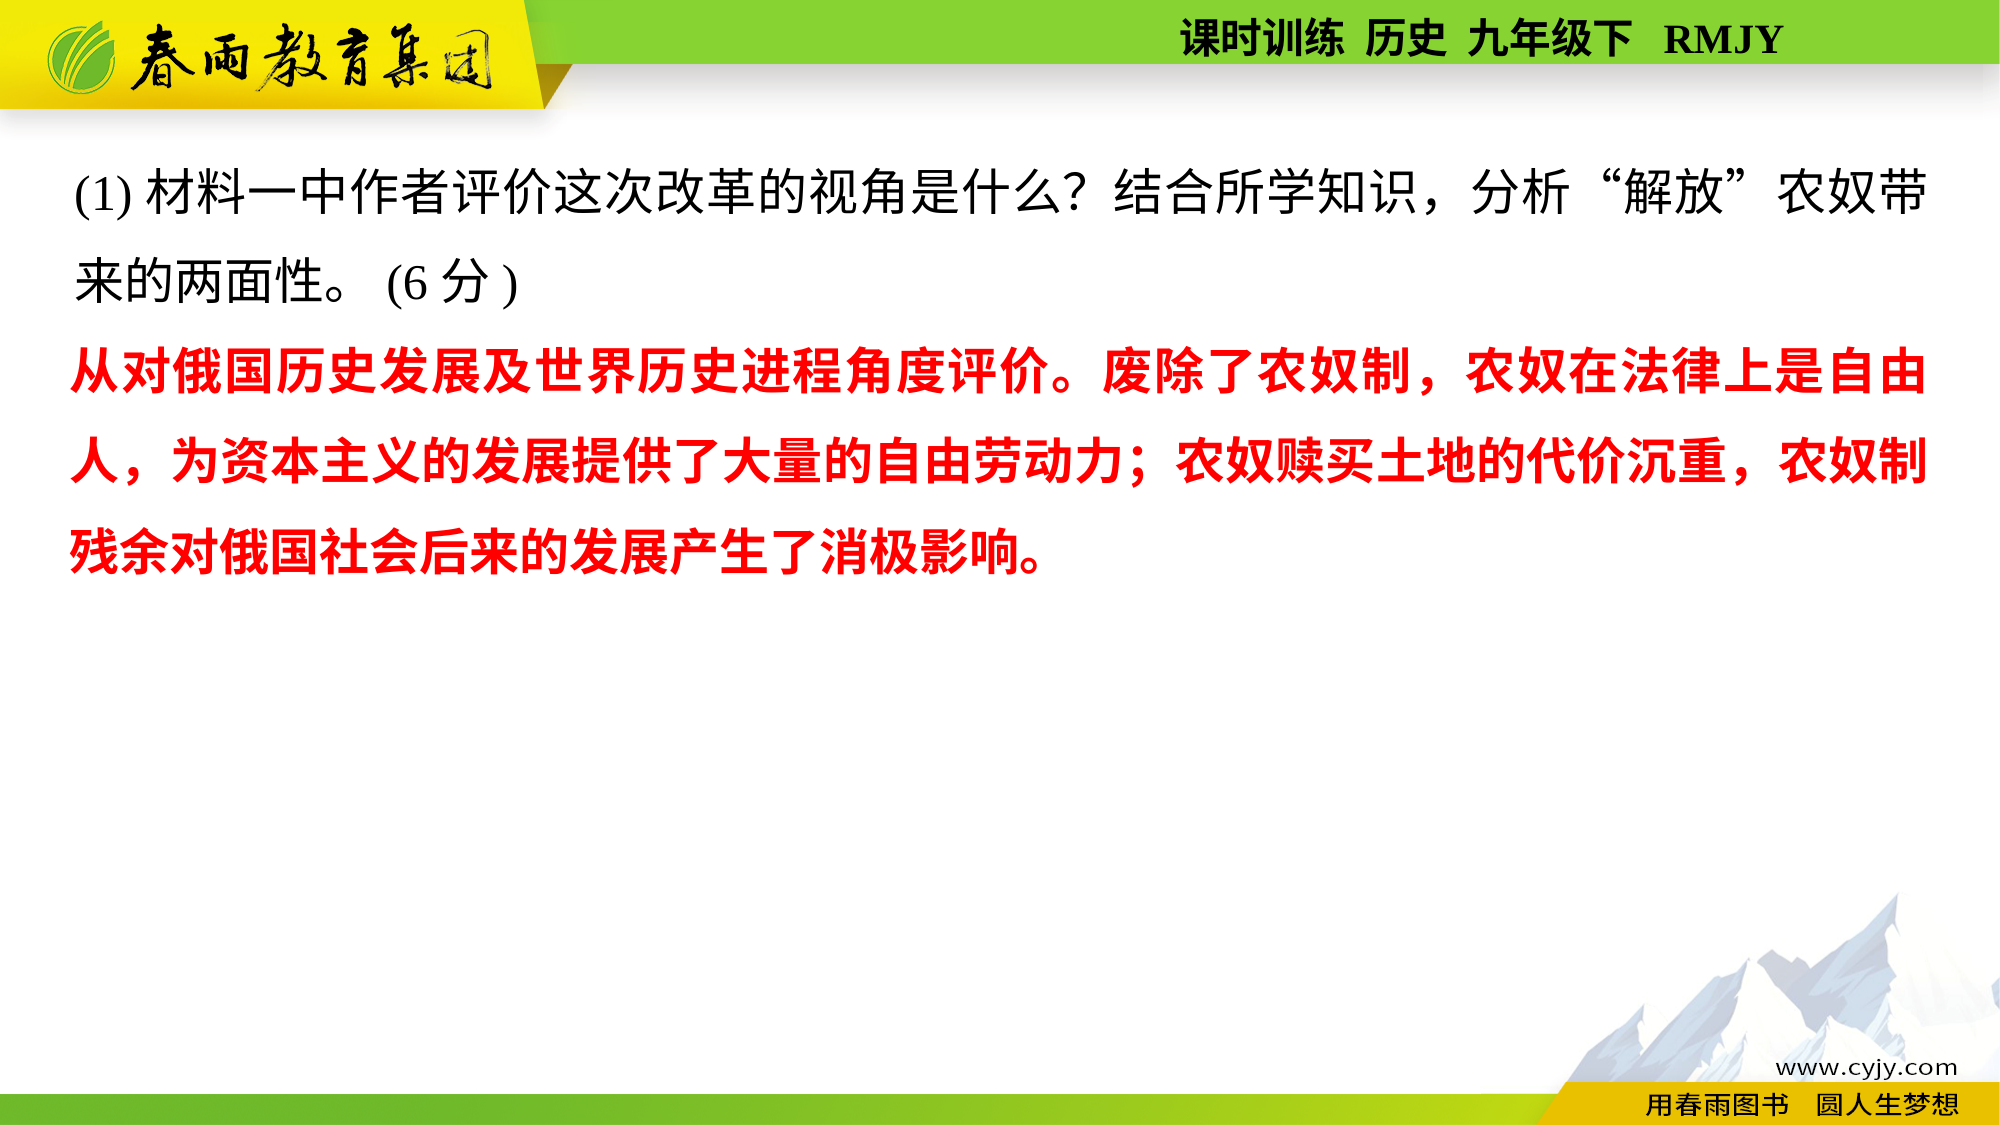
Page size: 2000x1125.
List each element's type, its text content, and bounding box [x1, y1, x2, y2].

list (1)材料一中作者评价这次改革的视角是什么？结合所学知识，分析“解放”农奴带来的两面性。(6分) [59, 122, 1944, 302]
picture [0, 0, 2000, 1125]
text_box 从对俄国历史发展及世界历史进程角度评价。废除了农奴制，农奴在法律上是自由人，为资本主义的发展提供了大量的自由劳动力；农奴赎买土地的代价沉重，农奴制残余对俄国社会后来的发展产生了消极影响。 [54, 302, 1944, 588]
